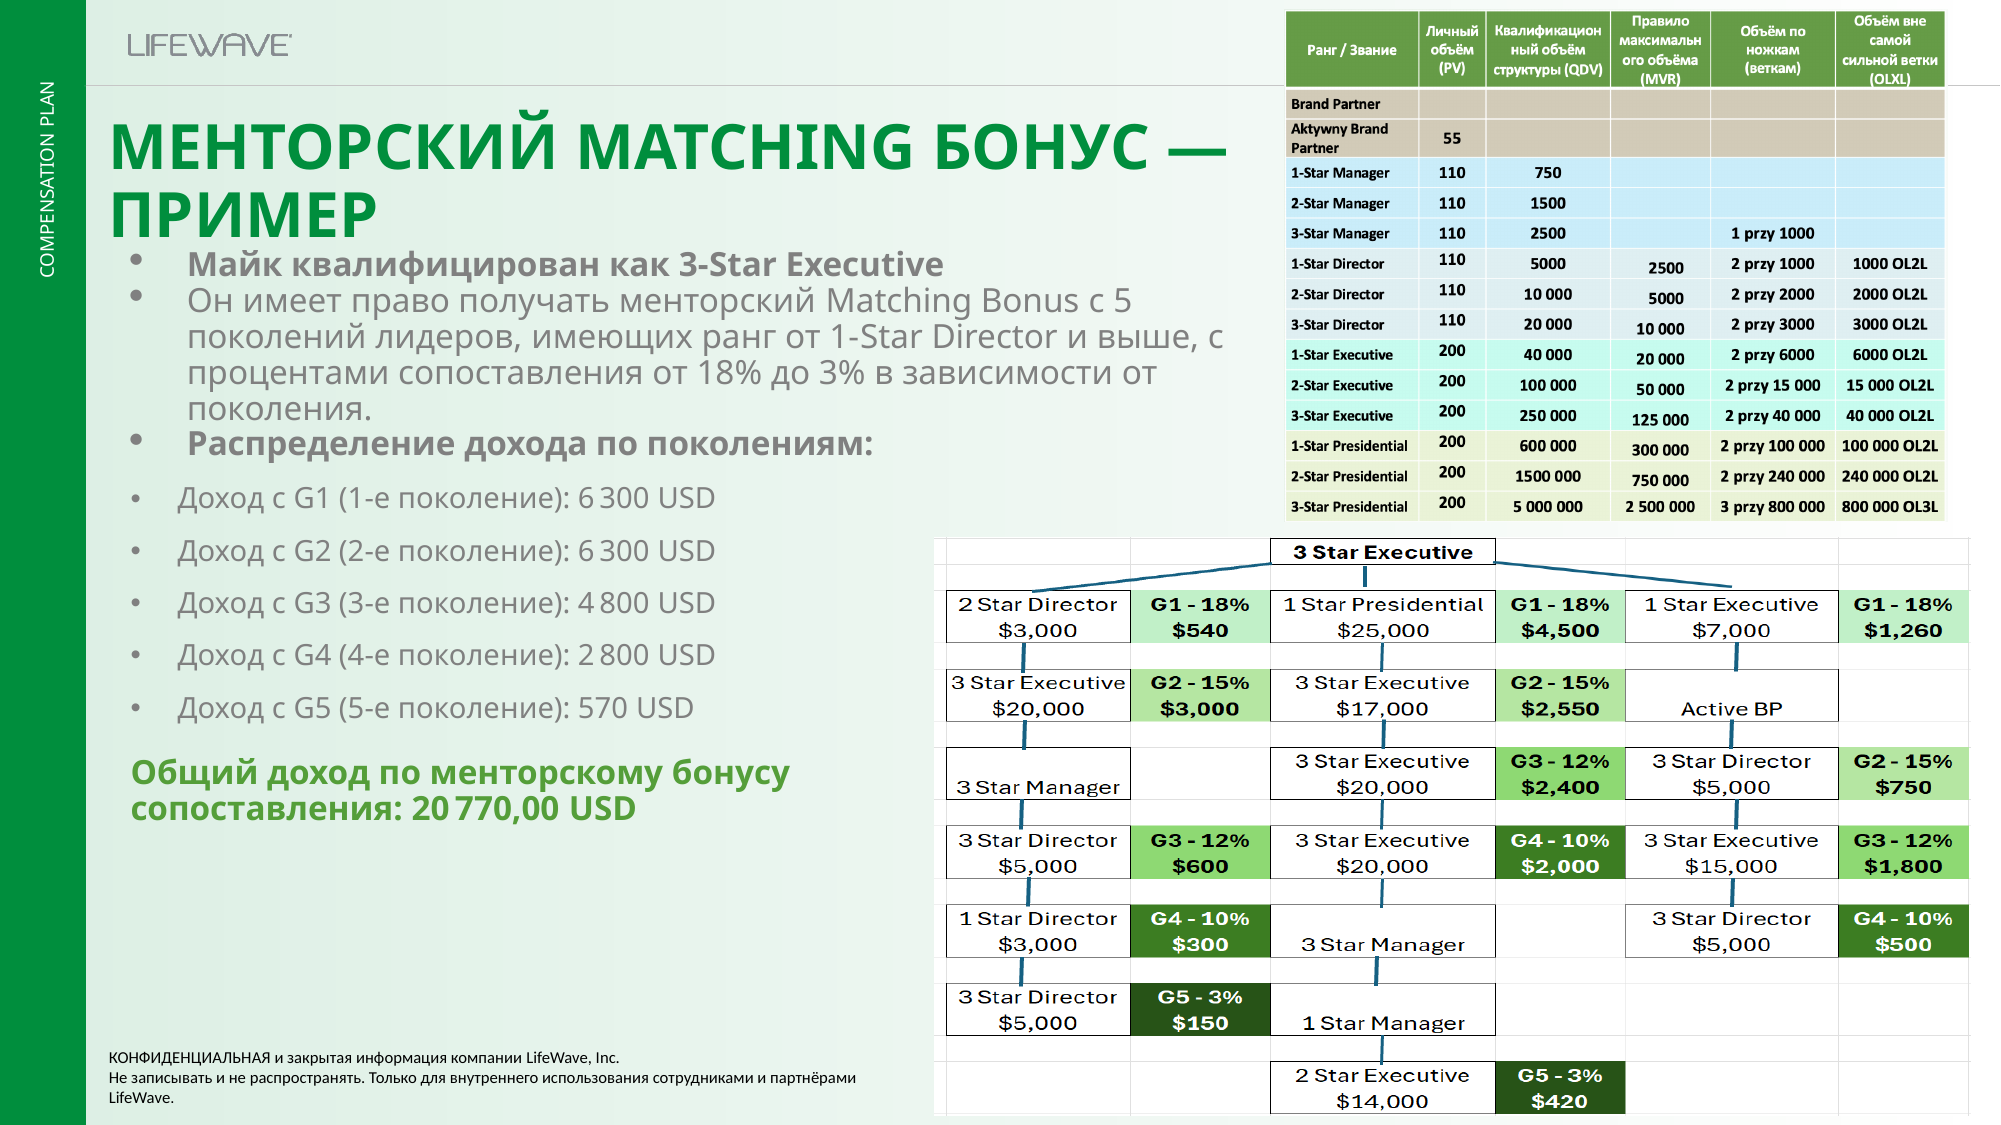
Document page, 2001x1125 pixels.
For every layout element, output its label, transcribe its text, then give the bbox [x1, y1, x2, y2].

picture [1284, 9, 1948, 522]
picture [126, 33, 292, 57]
list МЕНТОРСКИЙ MATCHING БОНУС — ПРИМЕР [93, 108, 1248, 182]
picture [934, 537, 1971, 1116]
text_box КОНФИДЕНЦИАЛЬНАЯ и закрытая информация компании LifeWave, Inc. Не записывать и не распространять. Только для внутреннего использования сотрудниками и партнёрами LifeWave. [93, 1039, 934, 1115]
list Майк квалифицирован как 3-Star Executive Он имеет право получать менторский Matching Bonus с 5 поколений лидеров, имеющих ранг от 1-Star Director и выше, с процентами сопоставления от 18% до 3% в зависимости от поколения. Распределение дохода по поколениям: Доход с G1 (1-е поколение): 6 300 USD Доход с G2 (2-е поколение): 6 300 USD Доход с G3 (3-е поколение): 4 800 USD Доход с G4 (4-е поколение): 2 800 USD Доход с G5 (5-е поколение): 570 USD Общий доход по менторскому бонусу сопоставления: 20 770,00 USD [115, 240, 1270, 911]
